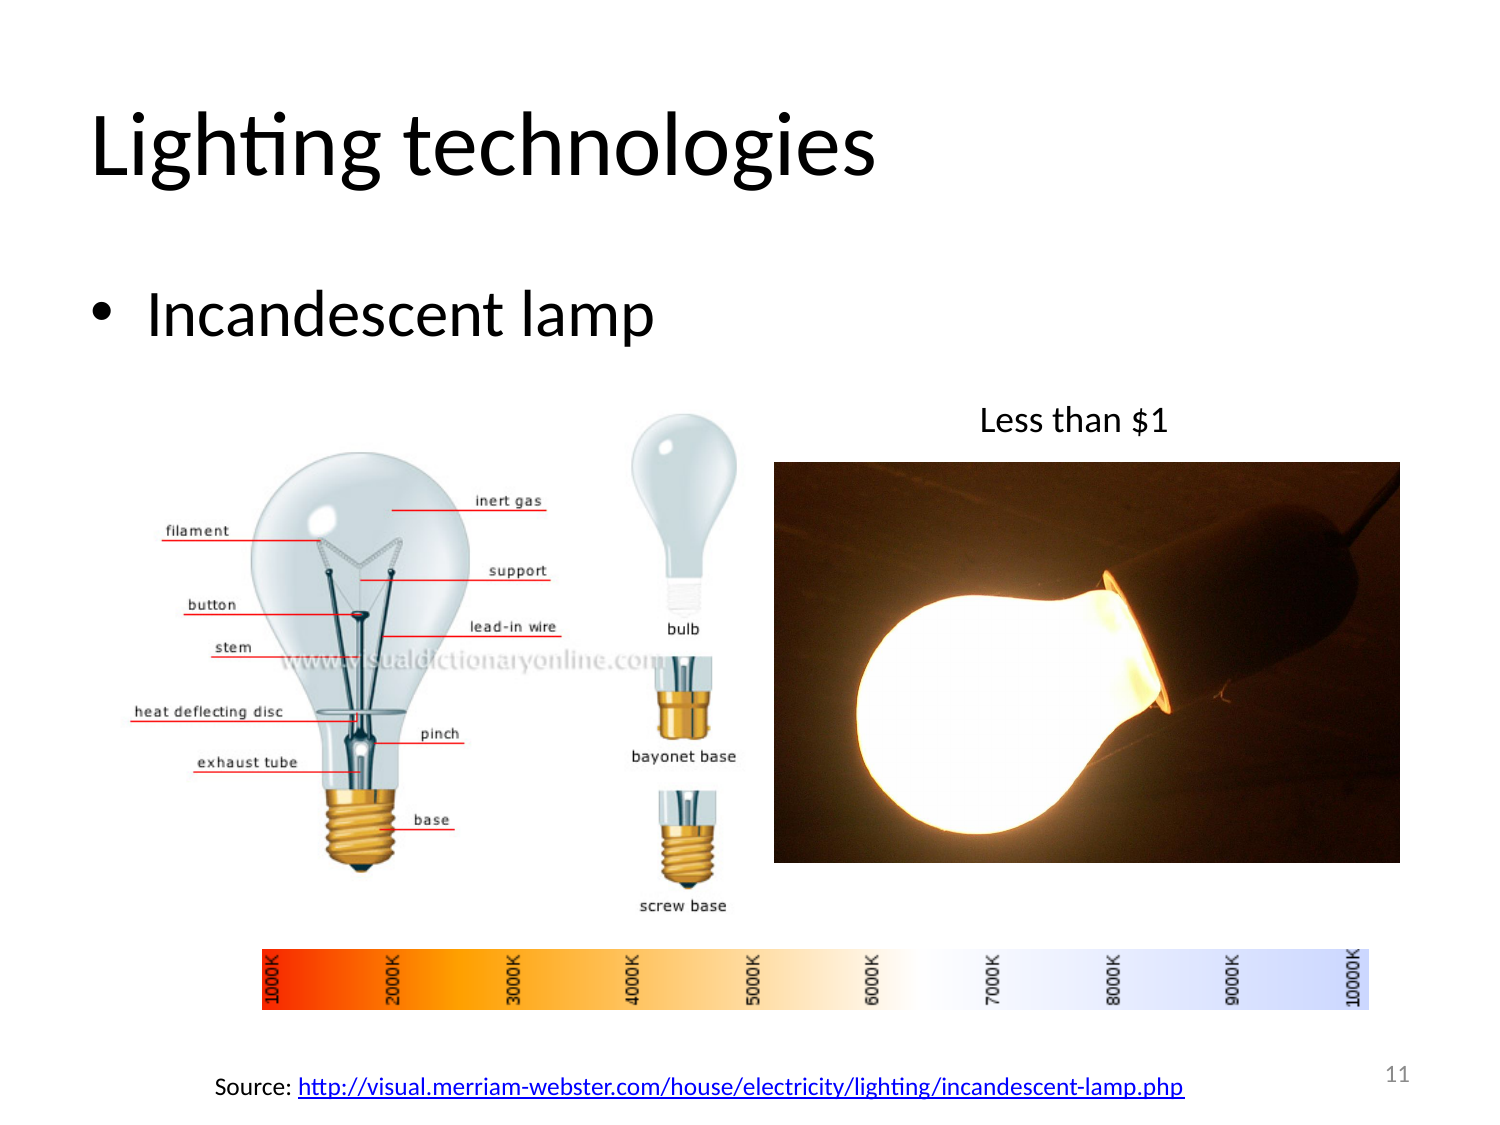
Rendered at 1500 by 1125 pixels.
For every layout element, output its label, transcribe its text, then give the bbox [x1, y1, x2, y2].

text_box Less than $1 [965, 387, 1184, 448]
text_box Source: http://visual.merriam-webster.com/house/electricity/lighting/incandescent-lamp.php [200, 1062, 1375, 1109]
picture [262, 949, 1369, 1010]
list Incandescent lamp [75, 262, 1425, 1005]
slide_number 11 [1074, 1042, 1425, 1103]
title Lighting technologies [75, 45, 1425, 233]
picture [99, 399, 1401, 926]
